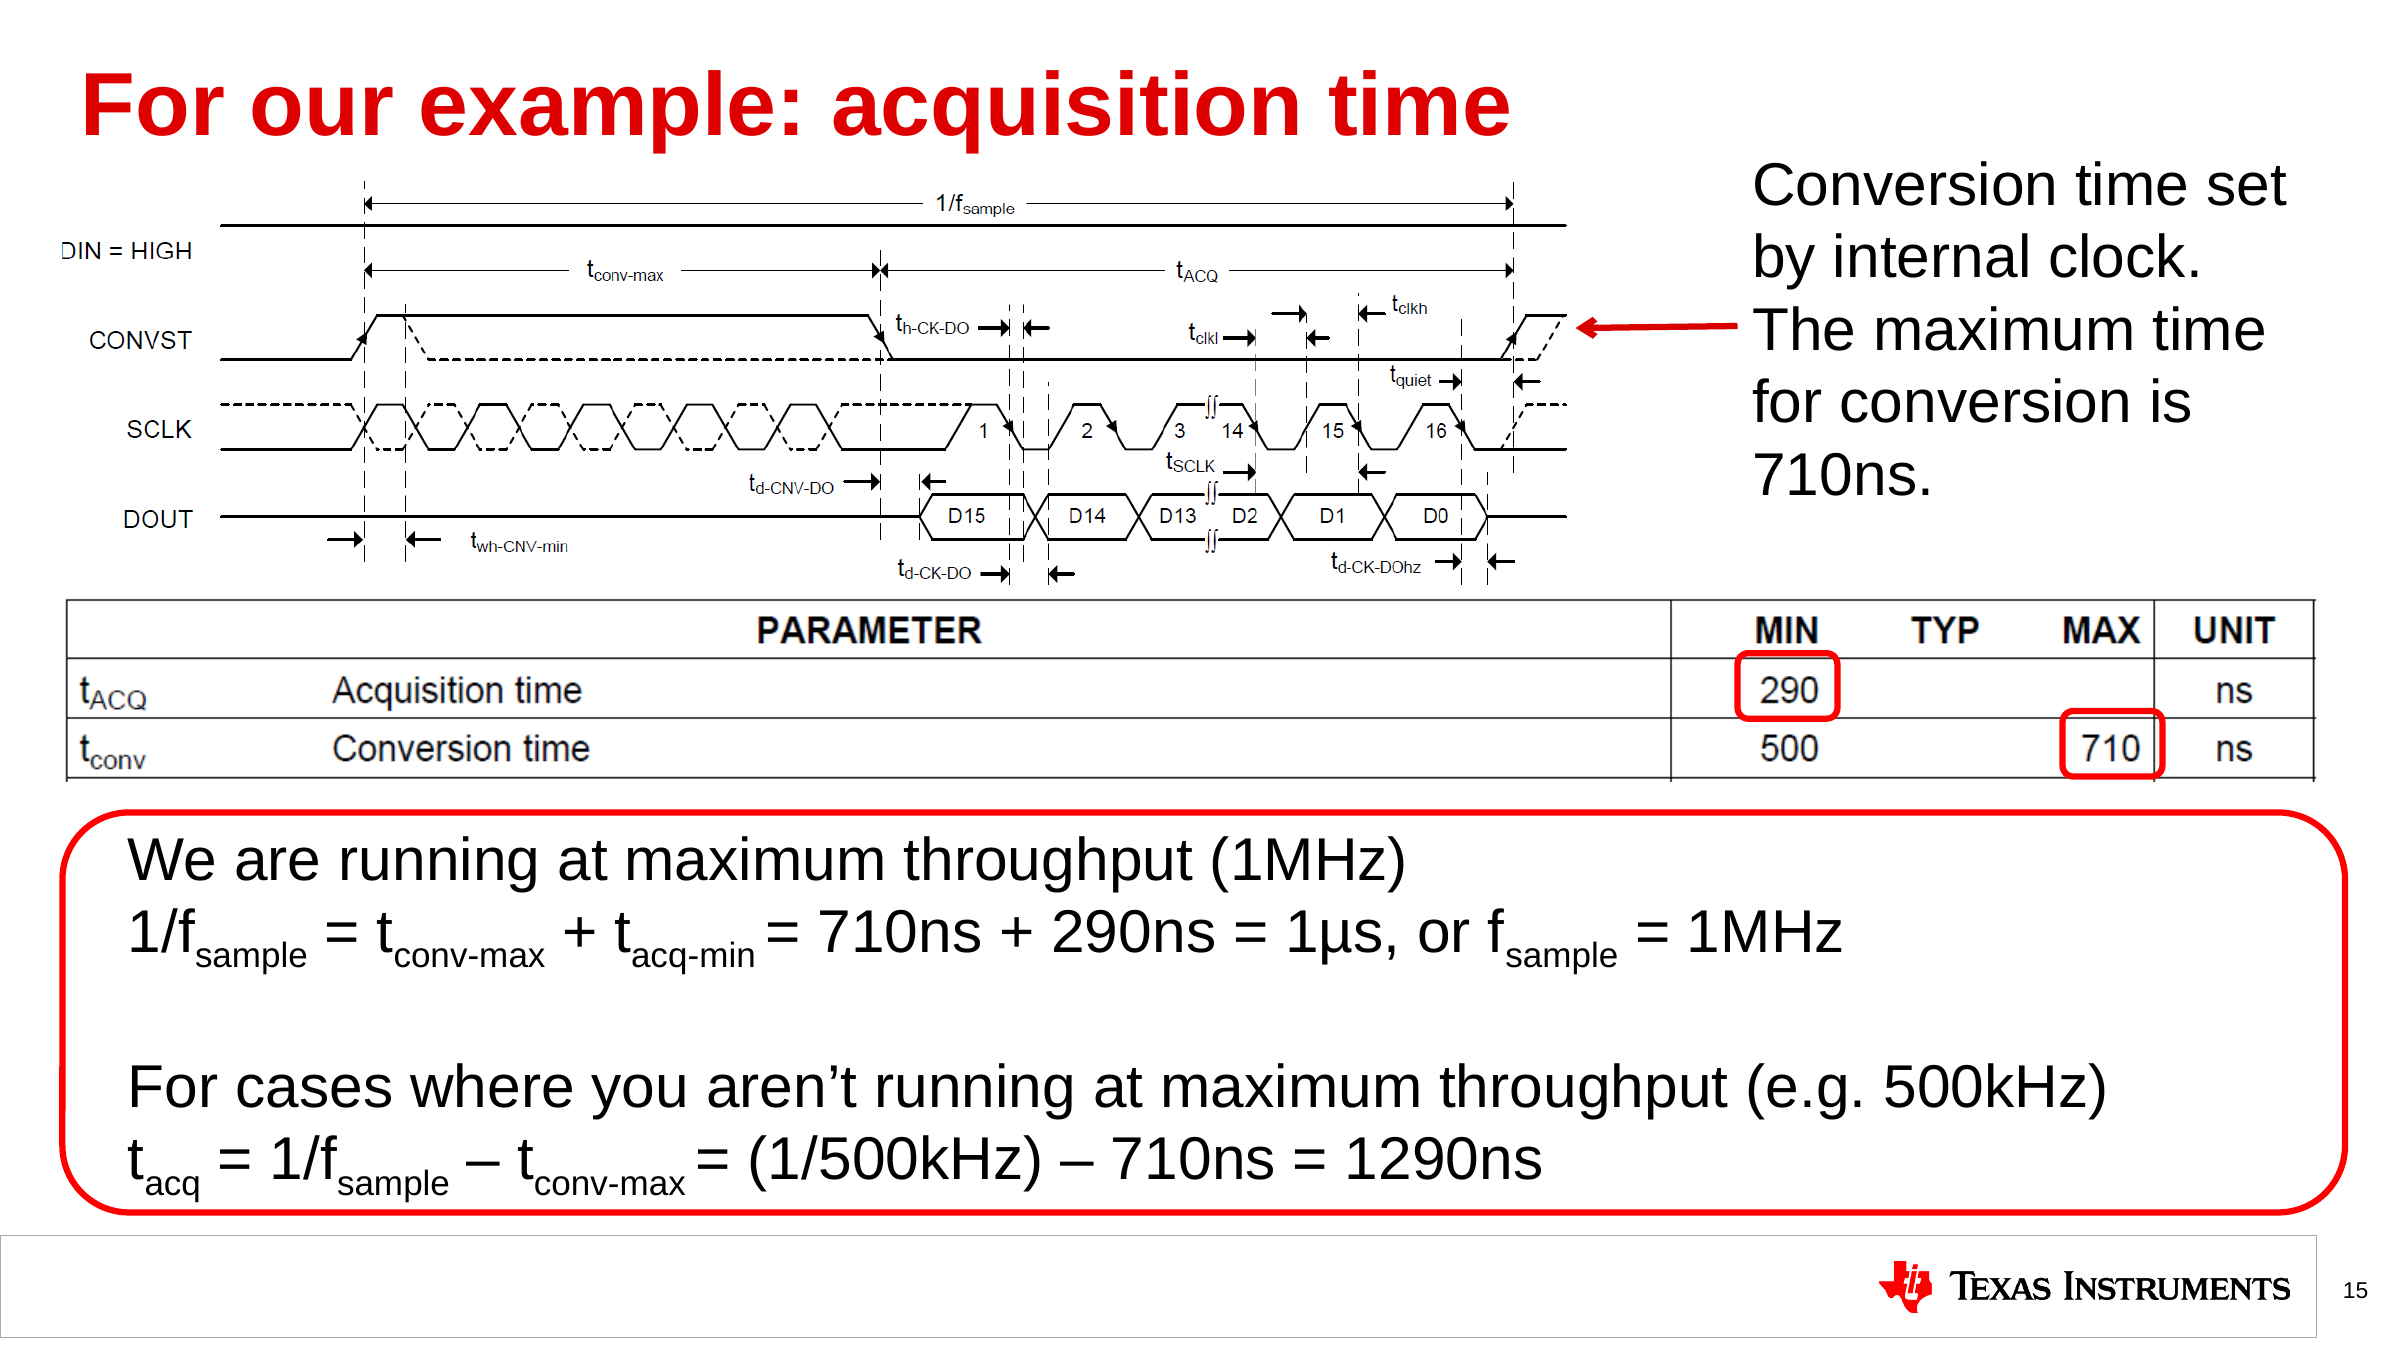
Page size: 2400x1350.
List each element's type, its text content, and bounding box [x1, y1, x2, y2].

slide_number 15 [1828, 1265, 2389, 1307]
picture [1879, 1261, 2290, 1265]
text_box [10, 584, 2346, 782]
text_box [60, 810, 2348, 1215]
title For our example: acquisition time [60, 27, 2282, 189]
picture [62, 162, 1576, 591]
text_box Conversion time set by internal clock. The maximum time for conversion is 710ns. [1737, 137, 2346, 515]
picture [1879, 1307, 2290, 1313]
